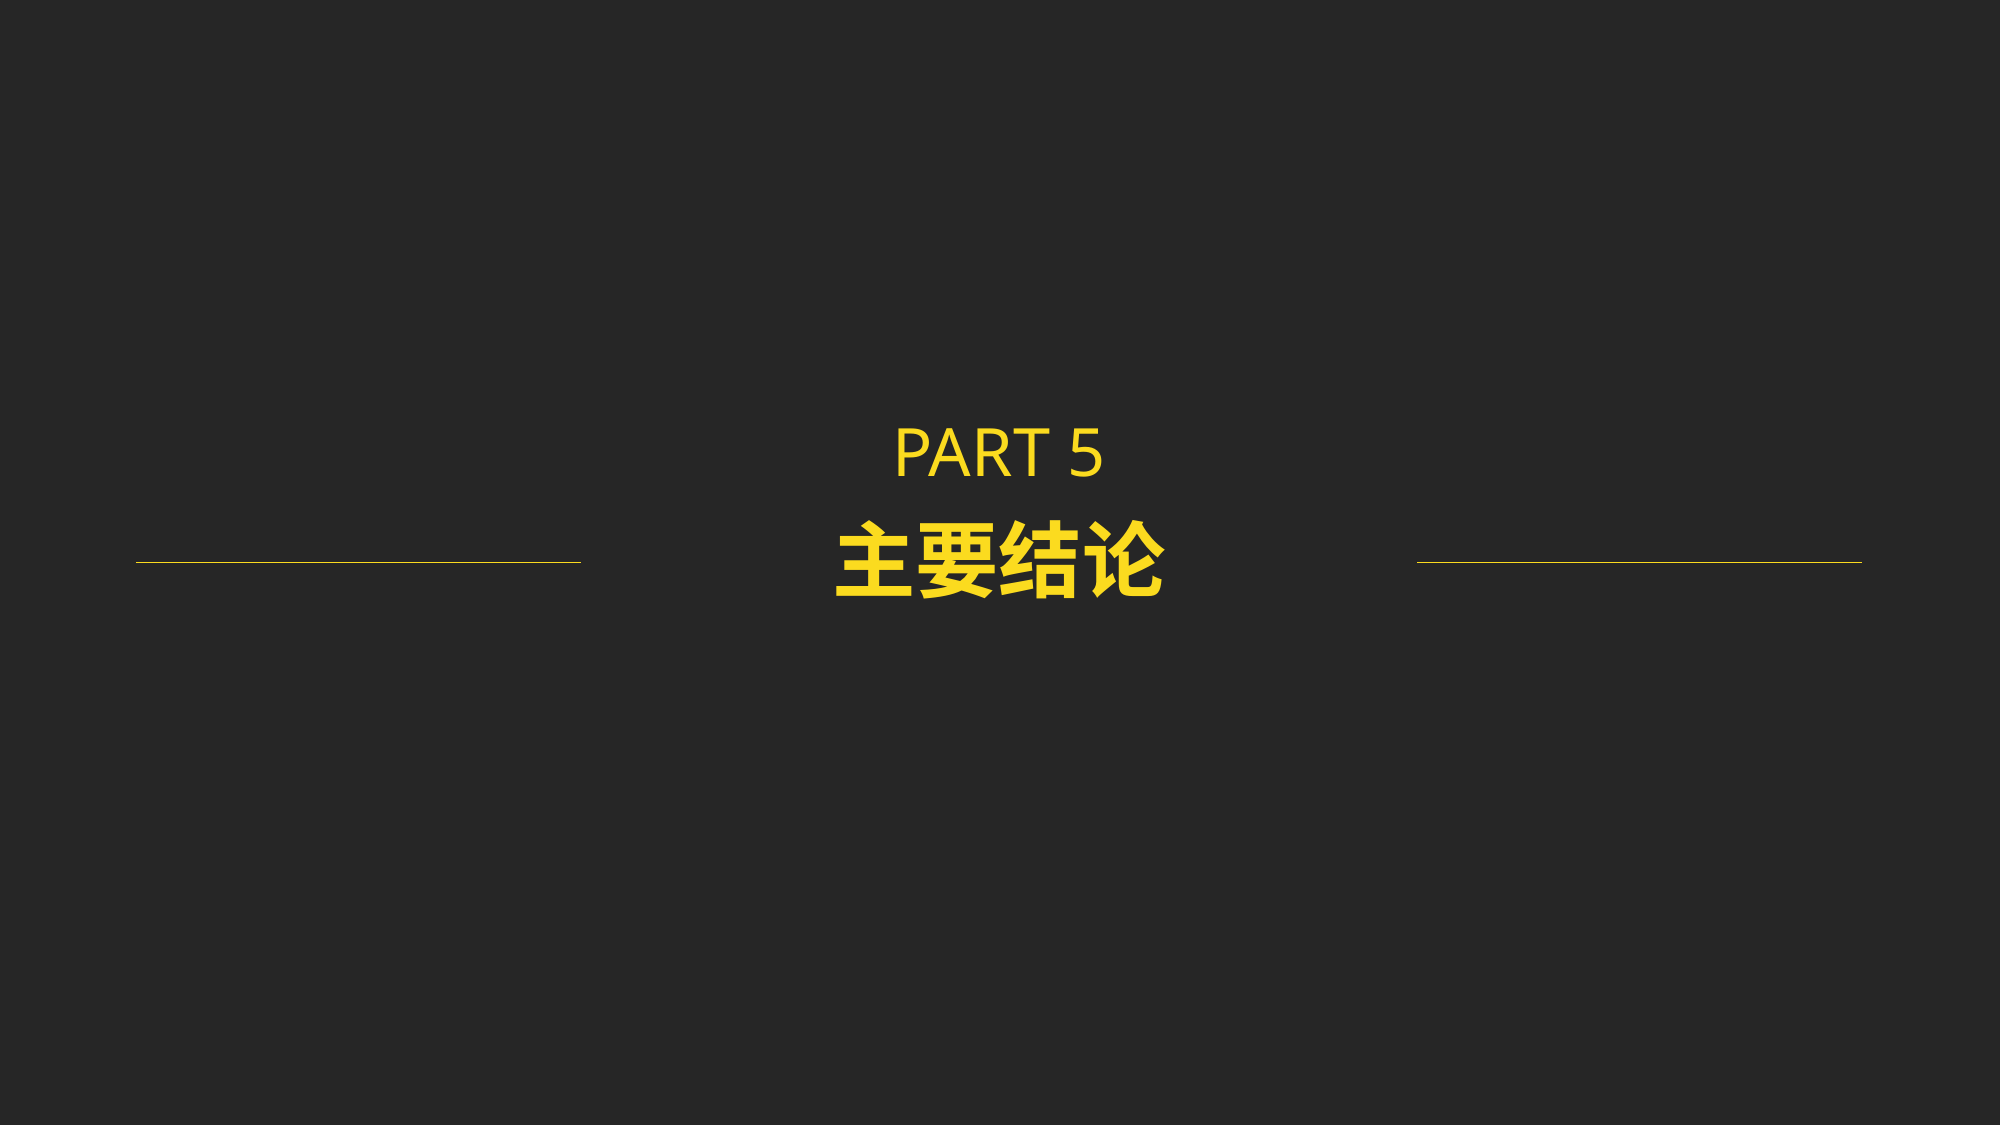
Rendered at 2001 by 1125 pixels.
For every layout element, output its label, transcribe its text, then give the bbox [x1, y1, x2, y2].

list 主要结论 [580, 513, 1418, 613]
list PART 5 [580, 411, 1418, 513]
